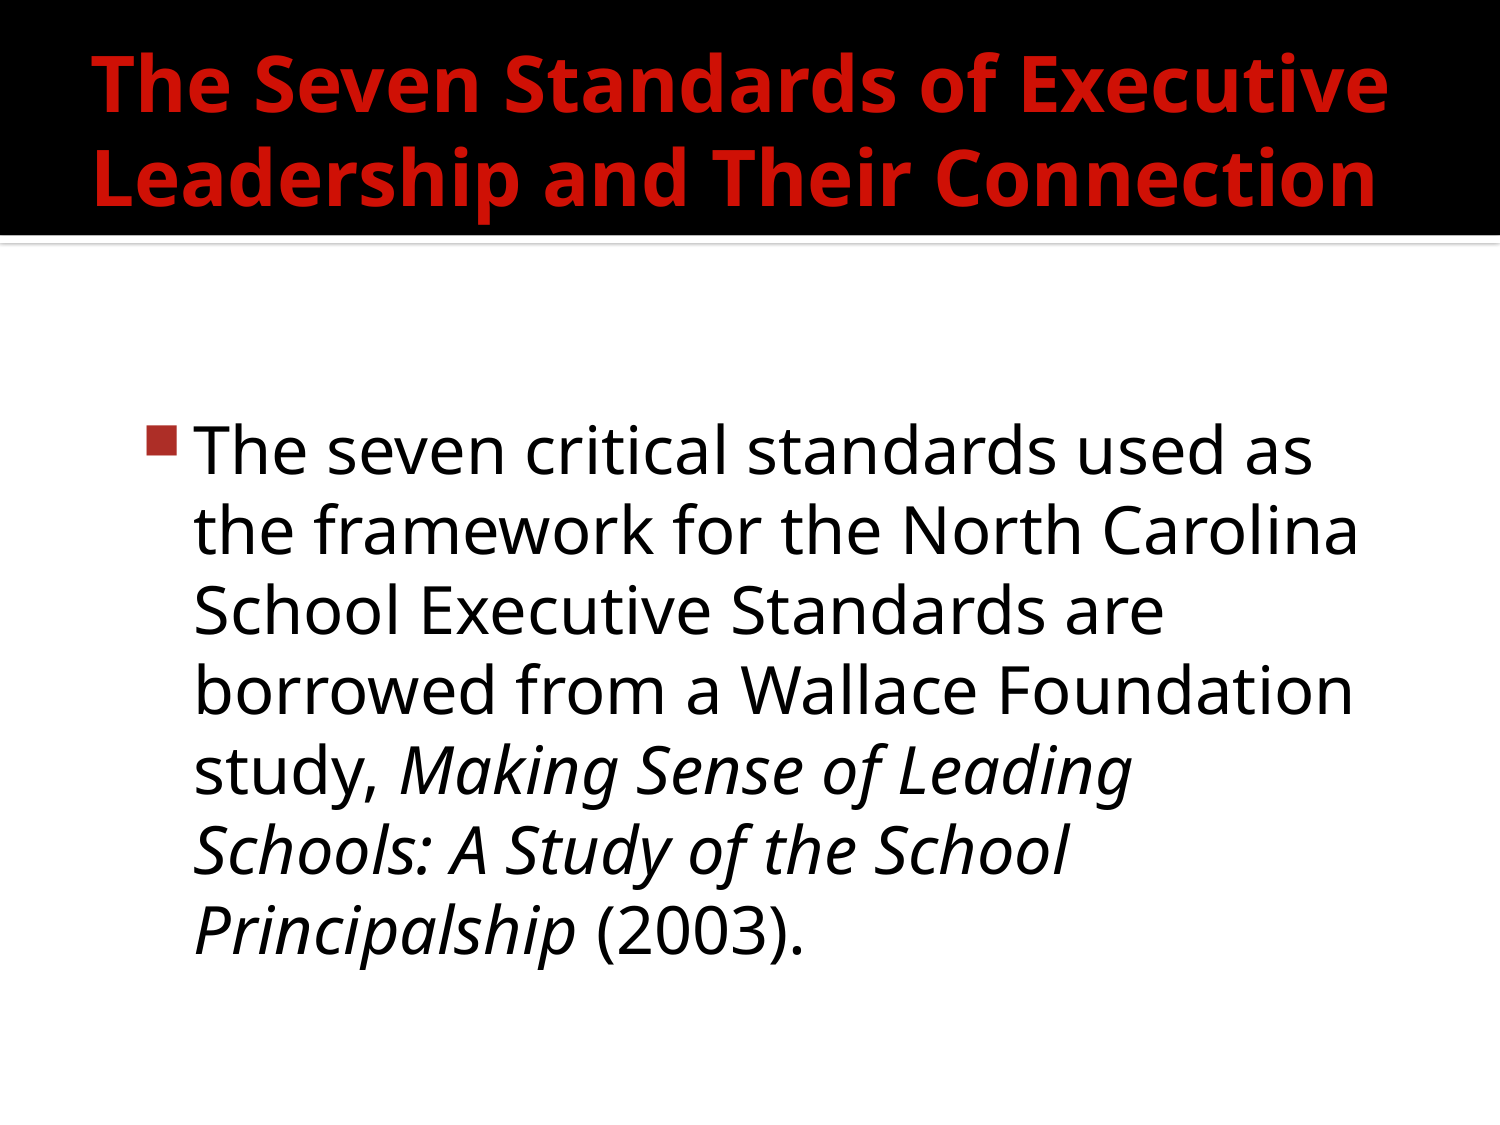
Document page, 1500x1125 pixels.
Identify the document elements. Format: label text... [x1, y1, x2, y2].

title The Seven Standards of Executive Leadership and Their Connection [75, 25, 1425, 231]
list The seven critical standards used as the framework for the North Carolina School Executive Standards are borrowed from a Wallace Foundation study, Making Sense of Leading Schools: A Study of the School Principalship (2003). [112, 392, 1388, 1000]
